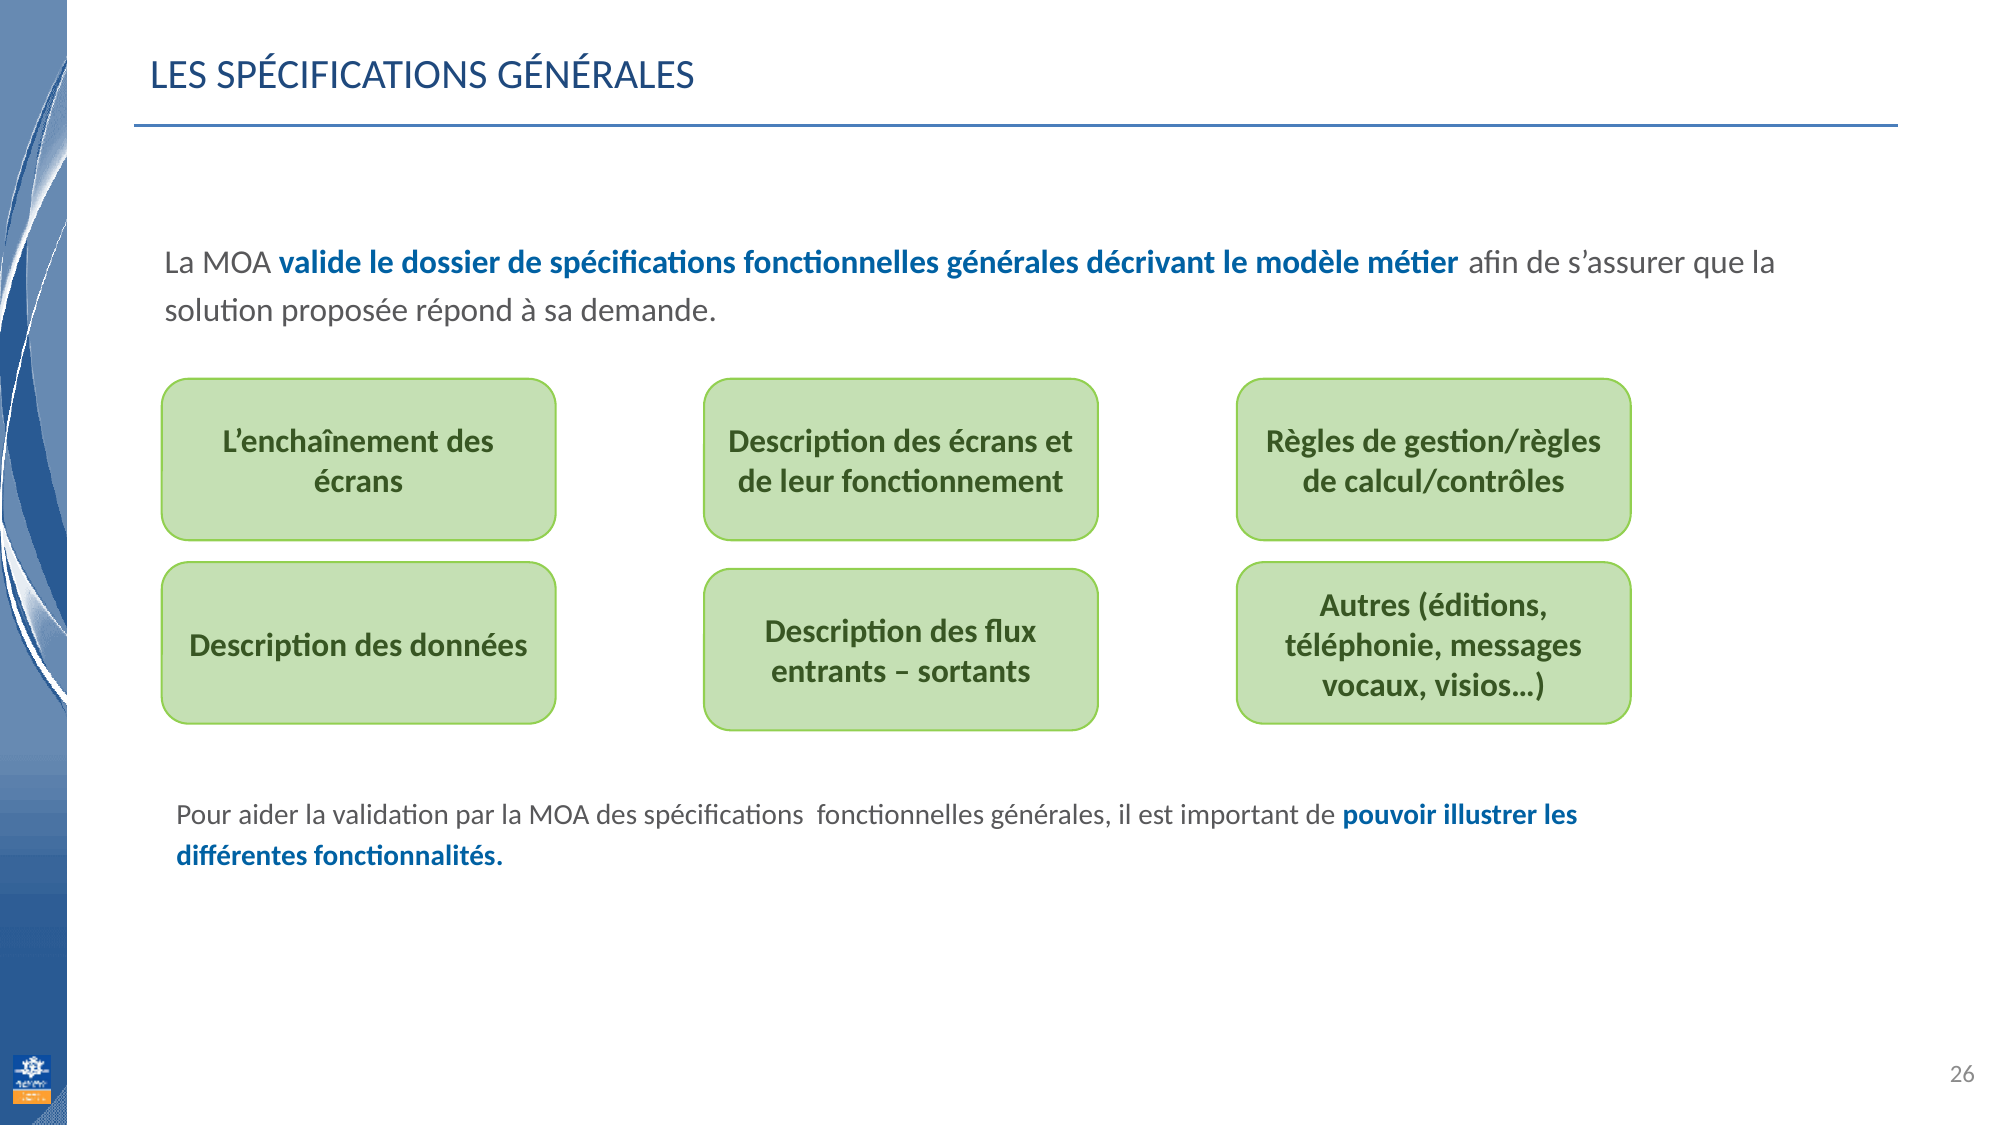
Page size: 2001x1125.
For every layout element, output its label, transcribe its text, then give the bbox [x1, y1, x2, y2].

text_box Description des données [161, 562, 556, 724]
text_box Description des flux entrants – sortants [703, 568, 1098, 731]
text_box Règles de gestion/règles de calcul/contrôles [1236, 378, 1631, 541]
slide_number 26 [1921, 1042, 1991, 1103]
text_box Description des écrans et de leur fonctionnement [703, 378, 1098, 541]
text_box Pour aider la validation par la MOA des spécifications fonctionnelles générales, il est important de pouvoir illustrer les différentes fonctionnalités. [159, 781, 1643, 879]
title les spécifications générales [135, 19, 1898, 126]
text_box Autres (éditions, téléphonie, messages vocaux, visios…) [1236, 562, 1631, 724]
text_box La MOA valide le dossier de spécifications fonctionnelles générales décrivant le modèle métier afin de s’assurer que la solution proposée répond à sa demande. [147, 226, 1803, 335]
text_box L’enchaînement des écrans [161, 378, 556, 541]
picture [13, 1055, 51, 1104]
